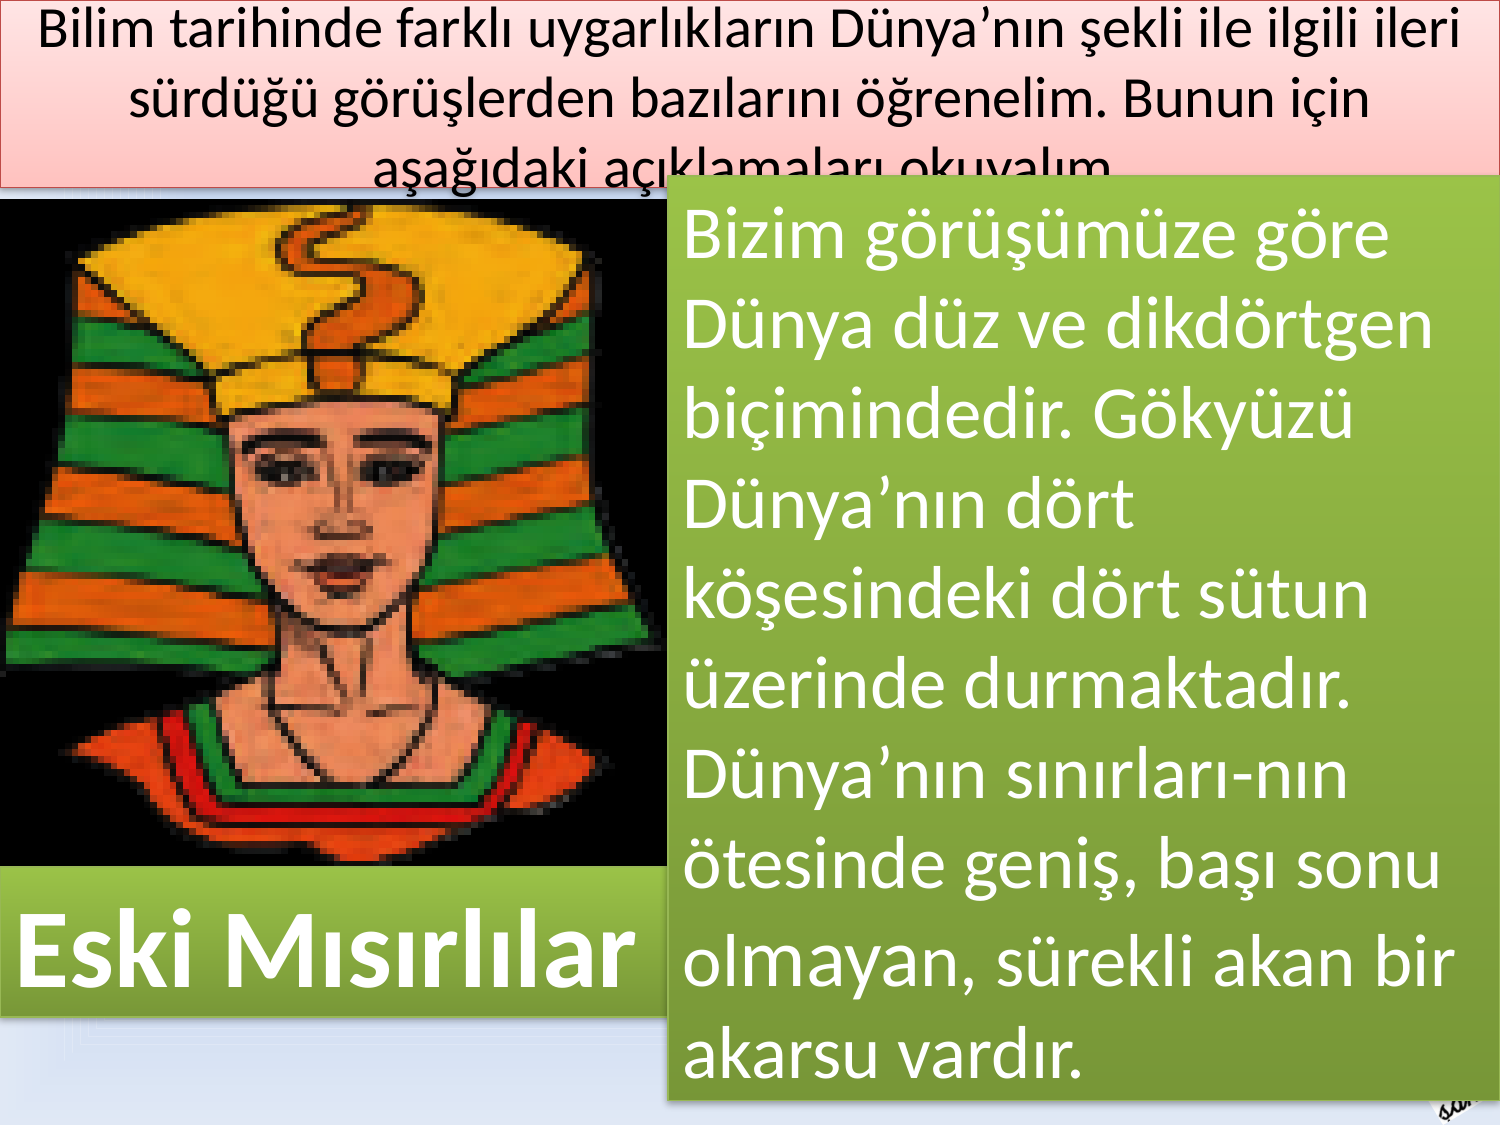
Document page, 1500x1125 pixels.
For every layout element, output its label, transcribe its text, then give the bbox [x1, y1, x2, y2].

picture [0, 198, 669, 868]
text_box Eski Mısırlılar [0, 875, 662, 1018]
text_box Bizim görüşümüze göre Dünya düz ve dikdörtgen biçimindedir. Gökyüzü Dünya’nın dört köşesindeki dört sütun üzerinde durmaktadır. Dünya’nın sınırları-nın ötesinde geniş, başı sonu olmayan, sürekli akan bir akarsu vardır. [667, 175, 1500, 1101]
title Bilim tarihinde farklı uygarlıkların Dünya’nın şekli ile ilgili ileri sürdüğü görüşlerden bazılarını öğrenelim. Bunun için aşağıdaki açıklamaları okuyalım. [0, 0, 1500, 188]
picture [1429, 1101, 1481, 1124]
